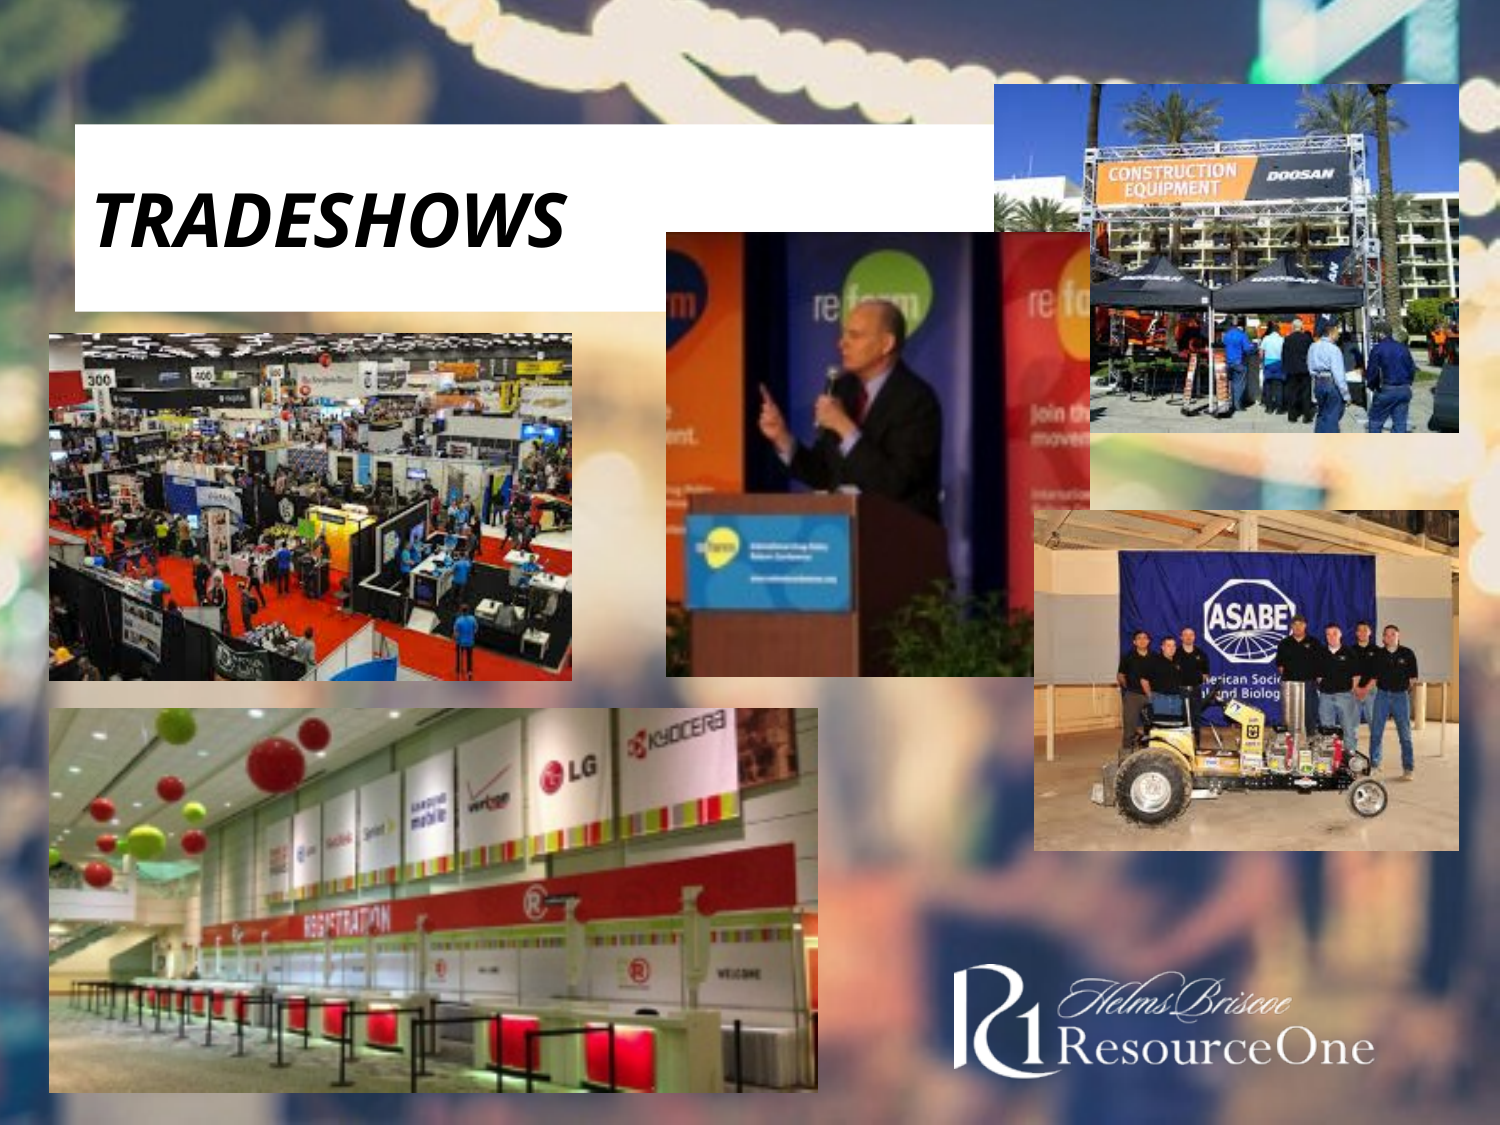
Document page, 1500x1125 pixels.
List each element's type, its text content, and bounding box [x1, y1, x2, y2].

title tradeshows [75, 124, 988, 312]
picture [0, 0, 1500, 1125]
